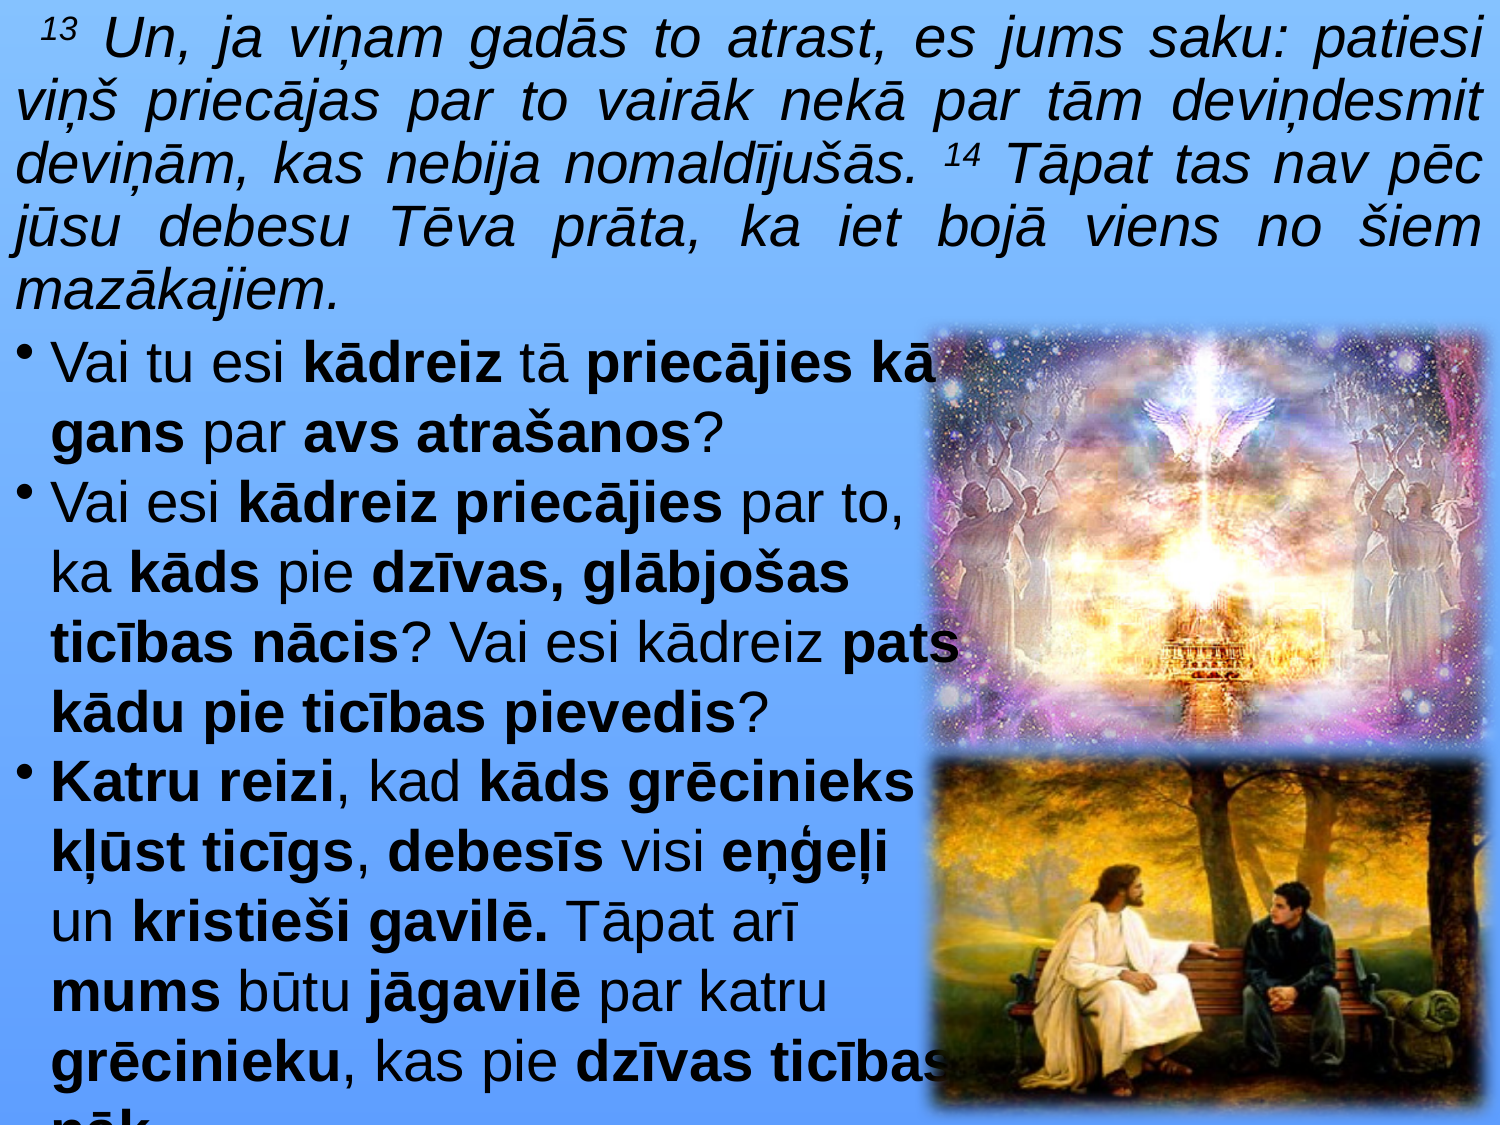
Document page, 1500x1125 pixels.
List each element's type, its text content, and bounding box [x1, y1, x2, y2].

text_box Vai tu esi kādreiz tā priecājies kā gans par avs atrašanos? Vai esi kādreiz priecājies par to, ka kāds pie dzīvas, glābjošas ticības nācis? Vai esi kādreiz pats kādu pie ticības pievedis? Katru reizi, kad kāds grēcinieks kļūst ticīgs, debesīs visi eņģeļi un kristieši gavilē. Tāpat arī mums būtu jāgavilē par katru grēcinieku, kas pie dzīvas ticības nāk. [0, 316, 911, 1125]
picture [913, 316, 1500, 1125]
list 13 Un, ja viņam gadās to atrast, es jums saku: patiesi viņš priecājas par to vairāk nekā par tām deviņdesmit deviņām, kas nebija nomaldījušās. 14 Tāpat tas nav pēc jūsu debesu Tēva prāta, ka iet bojā viens no šiem mazākajiem. [0, 0, 1500, 178]
